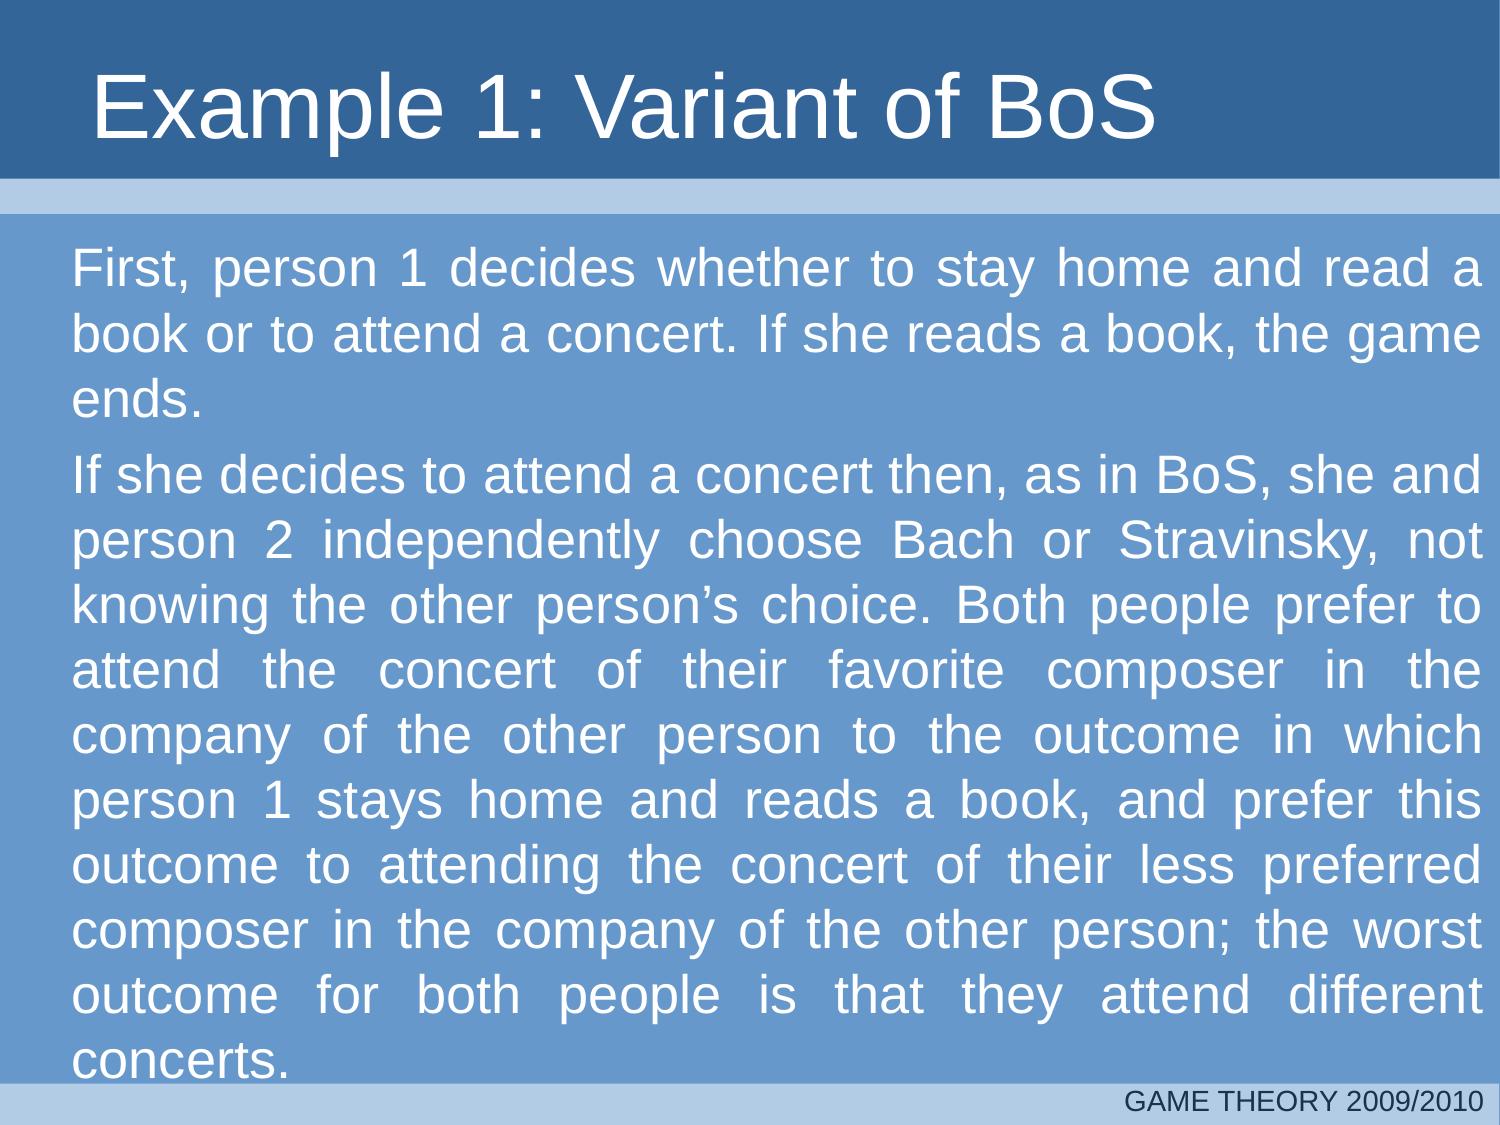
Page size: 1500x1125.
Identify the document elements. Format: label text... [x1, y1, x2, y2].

list First, person 1 decides whether to stay home and read a book or to attend a concert. If she reads a book, the game ends. If she decides to attend a concert then, as in BoS, she and person 2 independently choose Bach or Stravinsky, not knowing the other person’s choice. Both people prefer to attend the concert of their favorite composer in the company of the other person to the outcome in which person 1 stays home and reads a book, and prefer this outcome to attending the concert of their less preferred composer in the company of the other person; the worst outcome for both people is that they attend different concerts. [0, 220, 1500, 978]
text_box GAME THEORY 2009/2010 [1109, 1075, 1500, 1125]
title Example 1: Variant of BoS [74, 42, 1436, 162]
